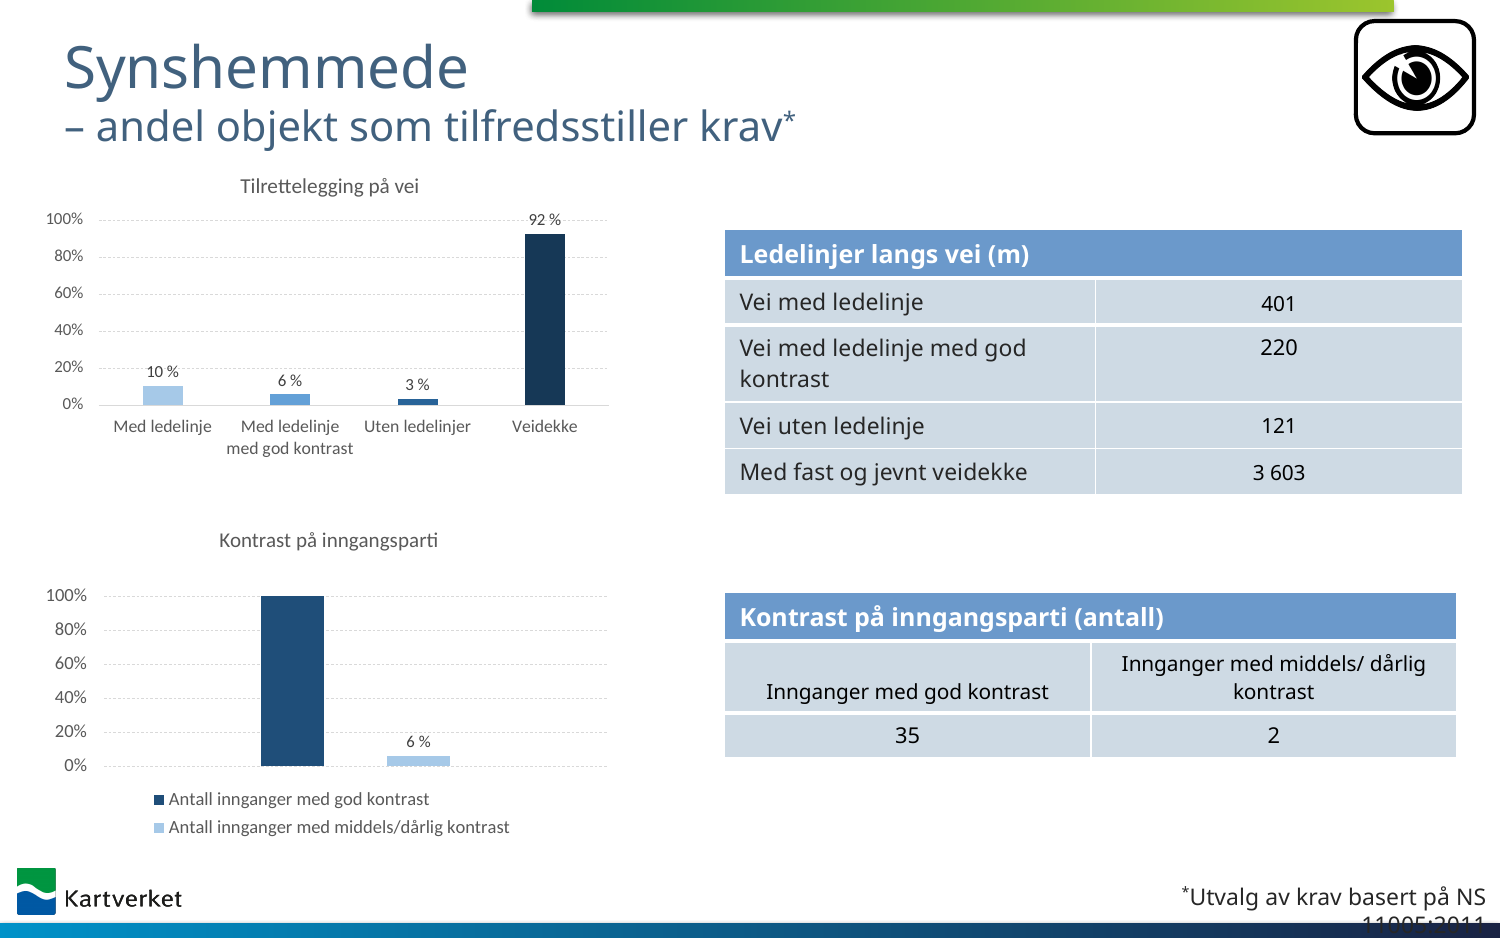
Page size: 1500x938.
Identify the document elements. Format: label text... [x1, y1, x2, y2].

table_cell 3 603 [1096, 449, 1462, 494]
table_cell Vei med ledelinje [725, 280, 1095, 323]
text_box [1355, 20, 1475, 134]
table_header Kontrast på inngangsparti (antall) [725, 593, 1456, 639]
table_cell 401 [1096, 280, 1462, 323]
table_cell 2 [1092, 715, 1456, 757]
table_cell 121 [1096, 403, 1462, 448]
table_cell Vei med ledelinje med god kontrast [725, 327, 1095, 401]
table_cell 220 [1096, 327, 1462, 401]
table_cell 35 [725, 715, 1090, 757]
table_cell Vei uten ledelinje [725, 403, 1095, 448]
table_header Ledelinjer langs vei (m) [725, 230, 1462, 276]
table_cell Innganger med middels/ dårlig kontrast [1092, 643, 1456, 711]
text_box *Utvalg av krav basert på NS 11005:2011 [1068, 873, 1500, 938]
text_box Synshemmede – andel objekt som tilfredsstiller krav* [49, 24, 1431, 158]
table_cell Med fast og jevnt veidekke [725, 449, 1095, 494]
picture [41, 166, 619, 492]
picture [41, 520, 617, 846]
table_cell Innganger med god kontrast [725, 643, 1090, 711]
